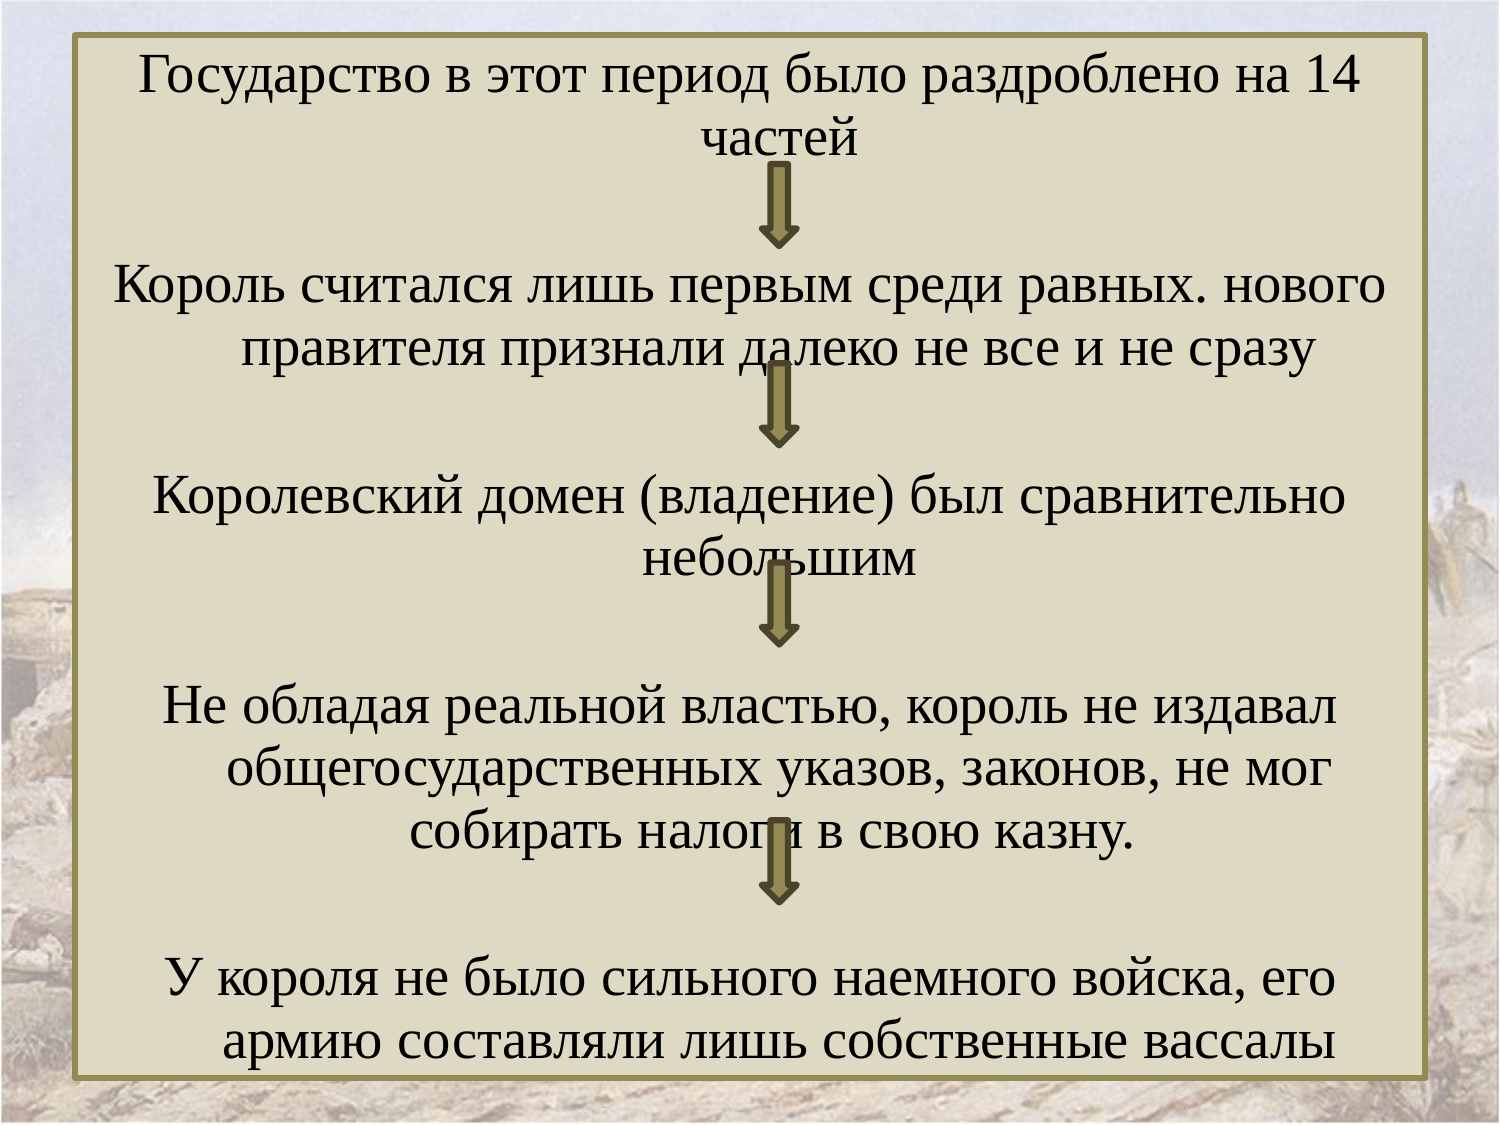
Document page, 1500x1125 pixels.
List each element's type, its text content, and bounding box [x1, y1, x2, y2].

text_box [759, 818, 799, 905]
text_box [759, 560, 799, 647]
list Государство в этот период было раздроблено на 14 частей Король считался лишь первым среди равных. нового правителя признали далеко не все и не сразу Королевский домен (владение) был сравнительно небольшим Не обладая реальной властью, король не издавал общегосударственных указов, законов, не мог собирать налоги в свою казну. У короля не было сильного наемного войска, его армию составляли лишь собственные вассалы [75, 35, 1425, 1079]
text_box [759, 161, 799, 249]
text_box [759, 361, 799, 448]
